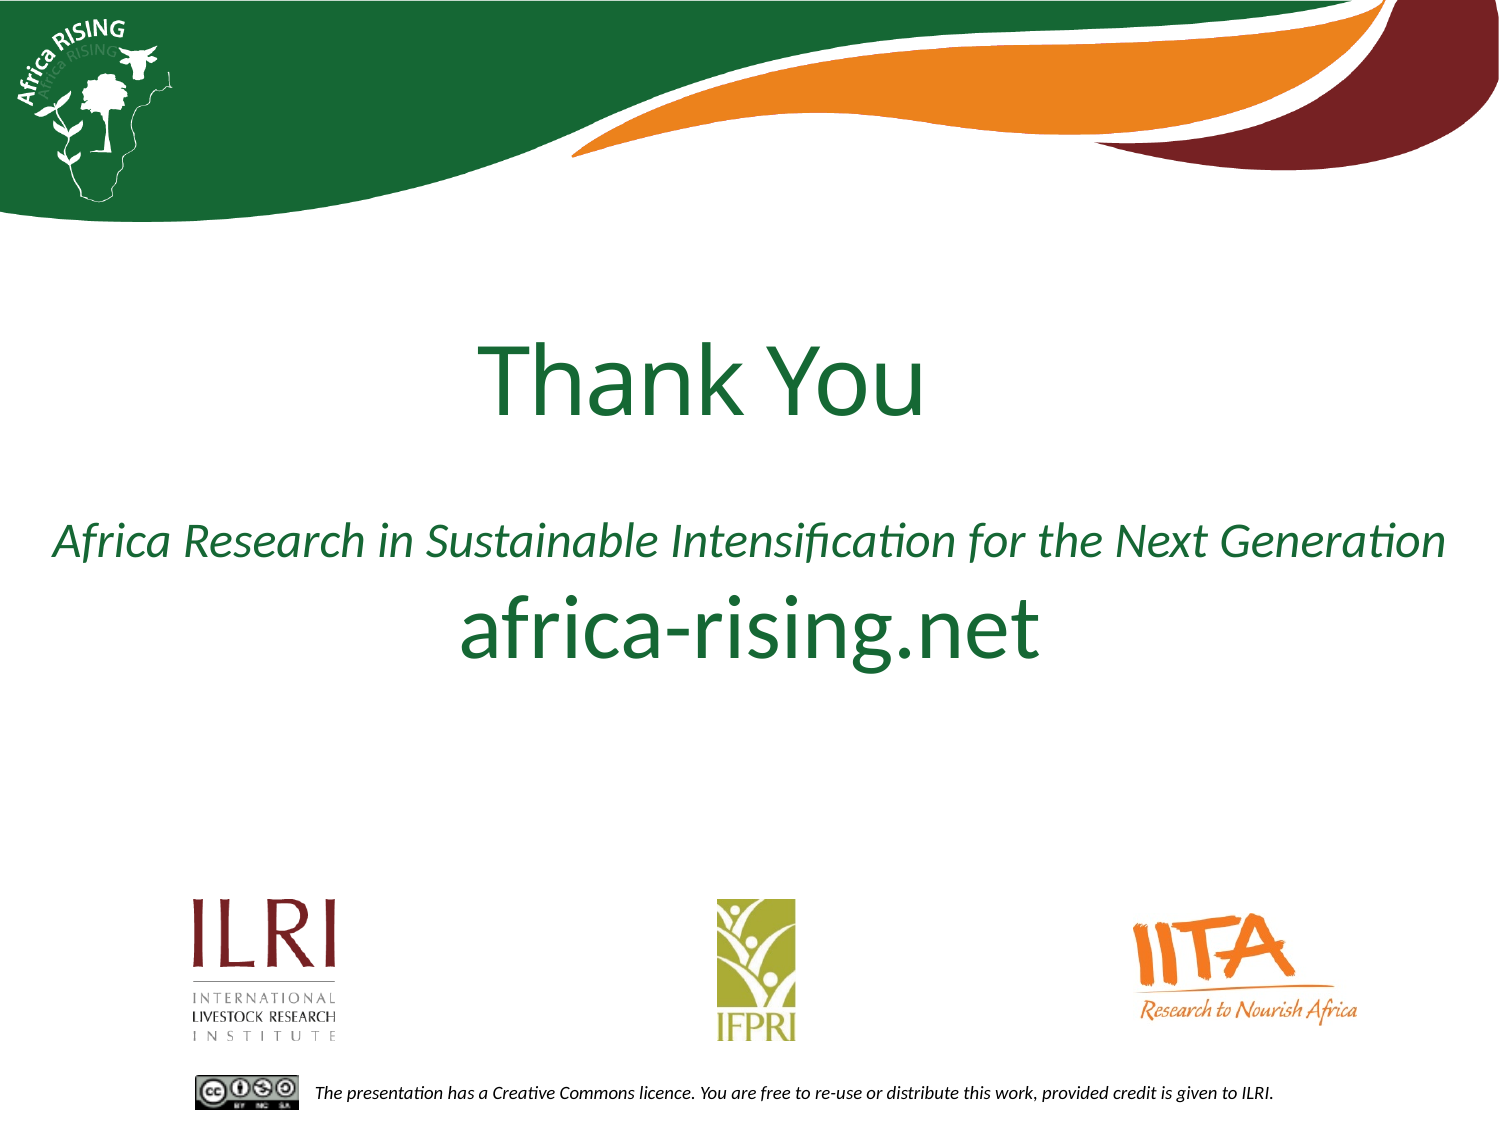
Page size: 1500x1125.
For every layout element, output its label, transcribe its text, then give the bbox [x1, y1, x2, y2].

picture [1133, 913, 1357, 1026]
picture [195, 1075, 299, 1110]
picture [717, 899, 796, 1041]
picture [193, 899, 335, 1041]
picture [0, 0, 1499, 222]
text_box Thank You [78, 312, 1329, 500]
